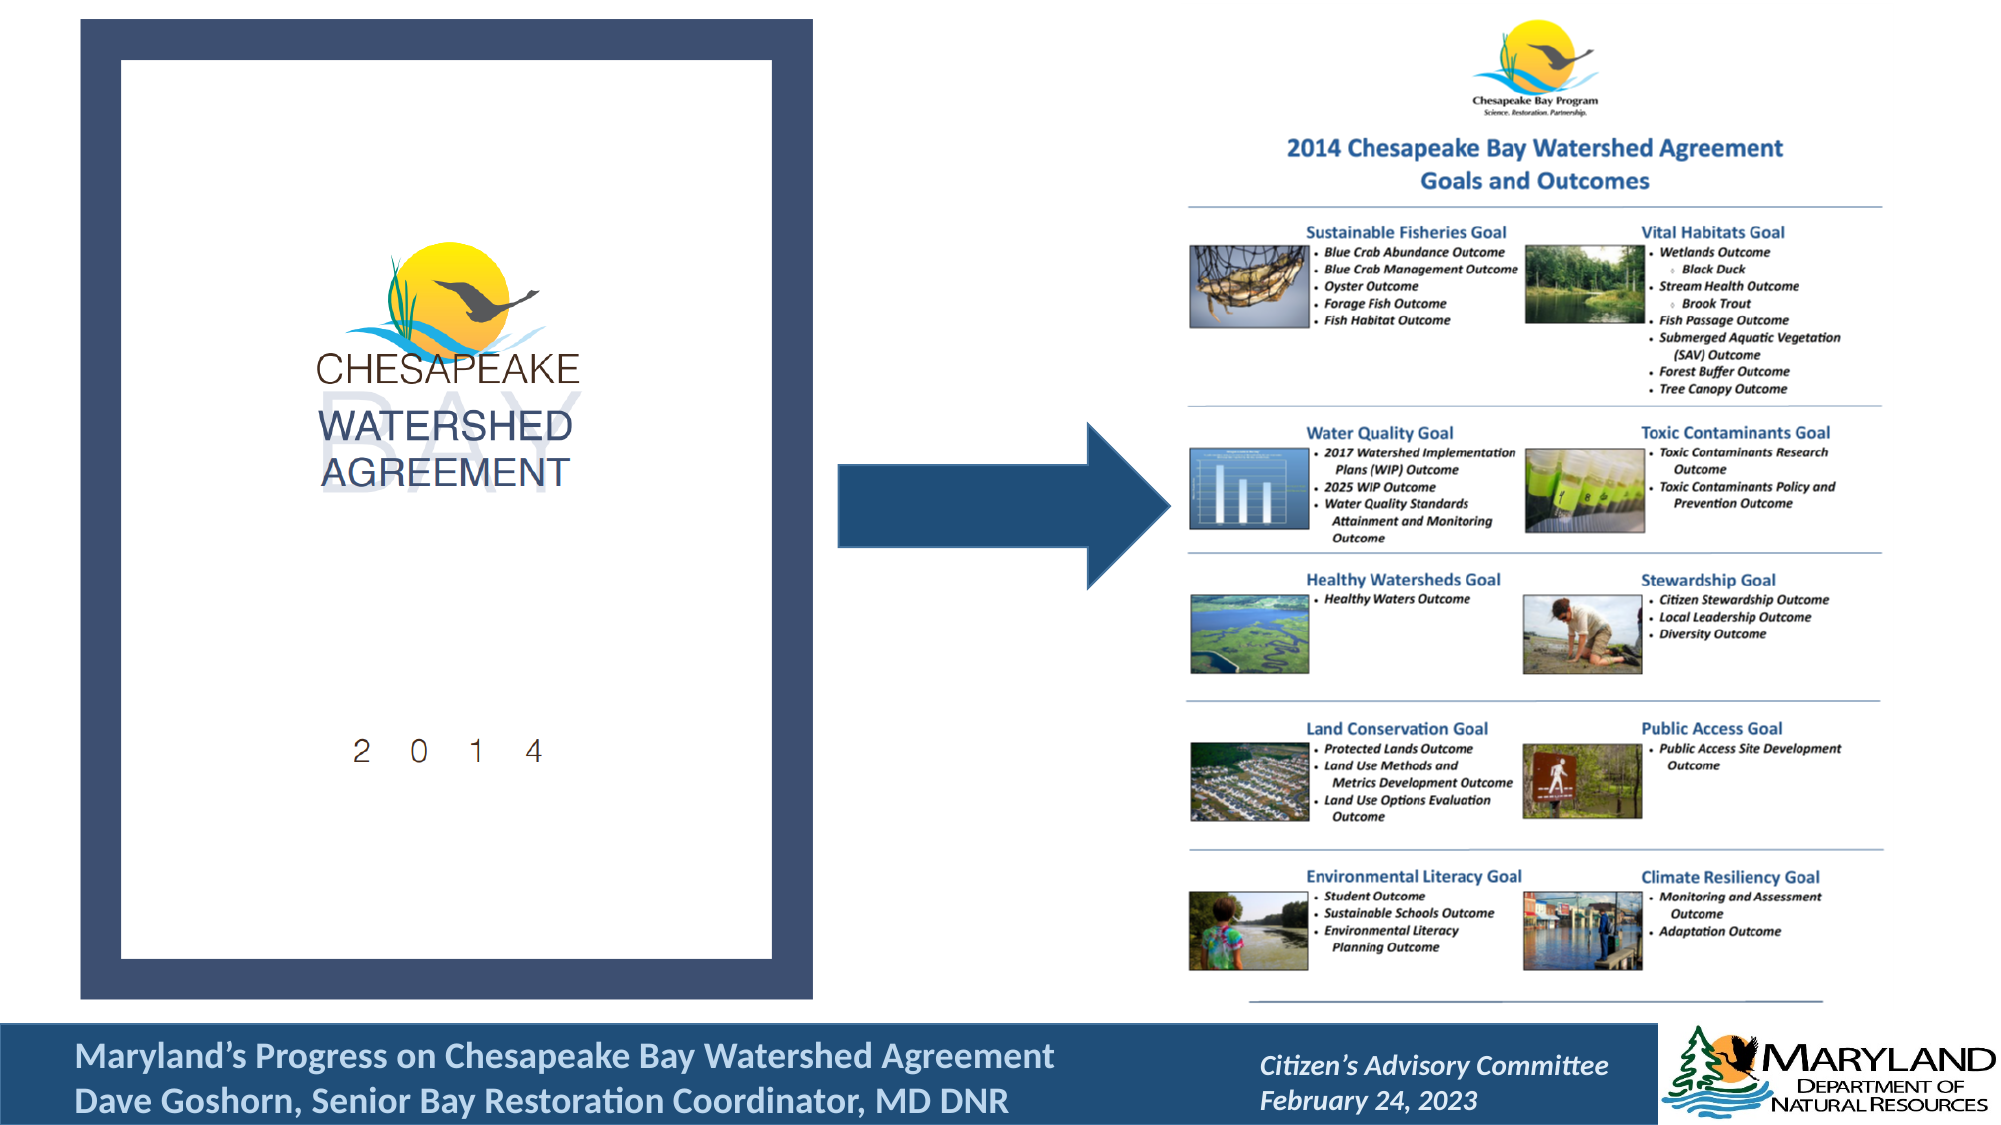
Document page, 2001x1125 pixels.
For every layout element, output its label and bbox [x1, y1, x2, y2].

text_box [838, 3, 1894, 1010]
picture [59, 3, 828, 1010]
text_box [0, 1021, 2000, 1125]
